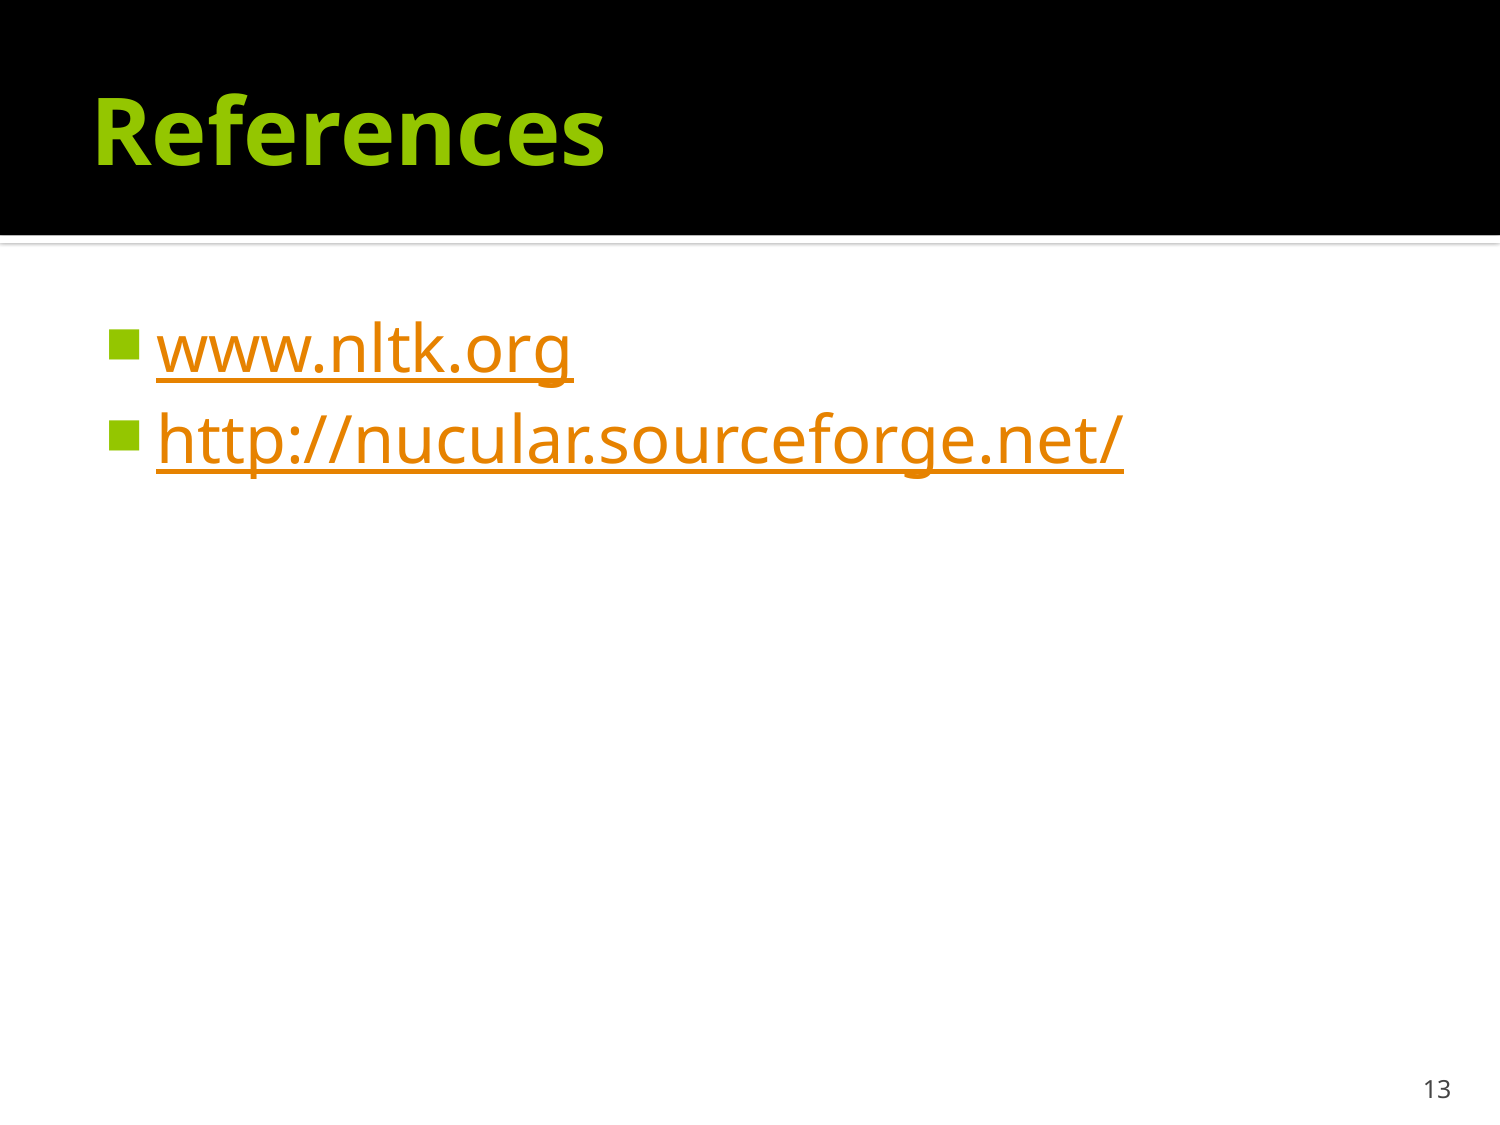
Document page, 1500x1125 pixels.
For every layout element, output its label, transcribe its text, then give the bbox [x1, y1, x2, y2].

title References [75, 25, 1425, 231]
list www.nltk.org http://nucular.sourceforge.net/ [75, 291, 1425, 1050]
slide_number 13 [1345, 1062, 1467, 1108]
